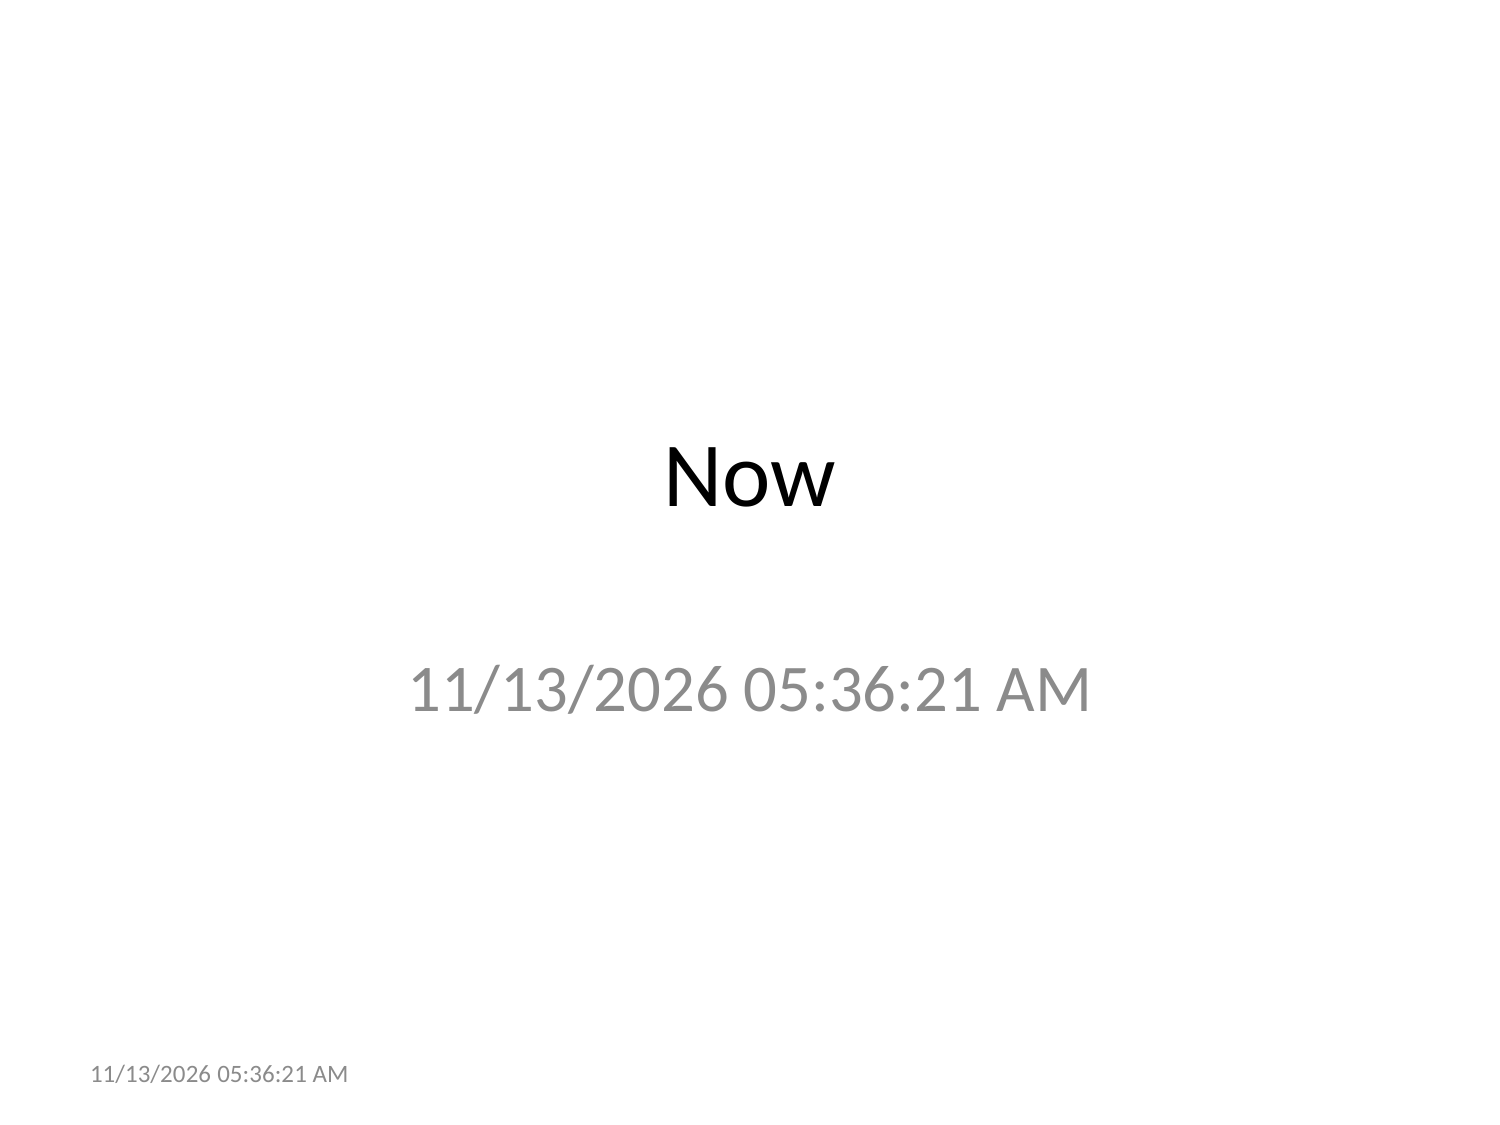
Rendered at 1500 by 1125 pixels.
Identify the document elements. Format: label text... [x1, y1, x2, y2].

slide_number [75, 1042, 425, 1103]
title Now [112, 349, 1388, 591]
subtitle 2011-12-19 10:20:04 AM [225, 637, 1275, 925]
